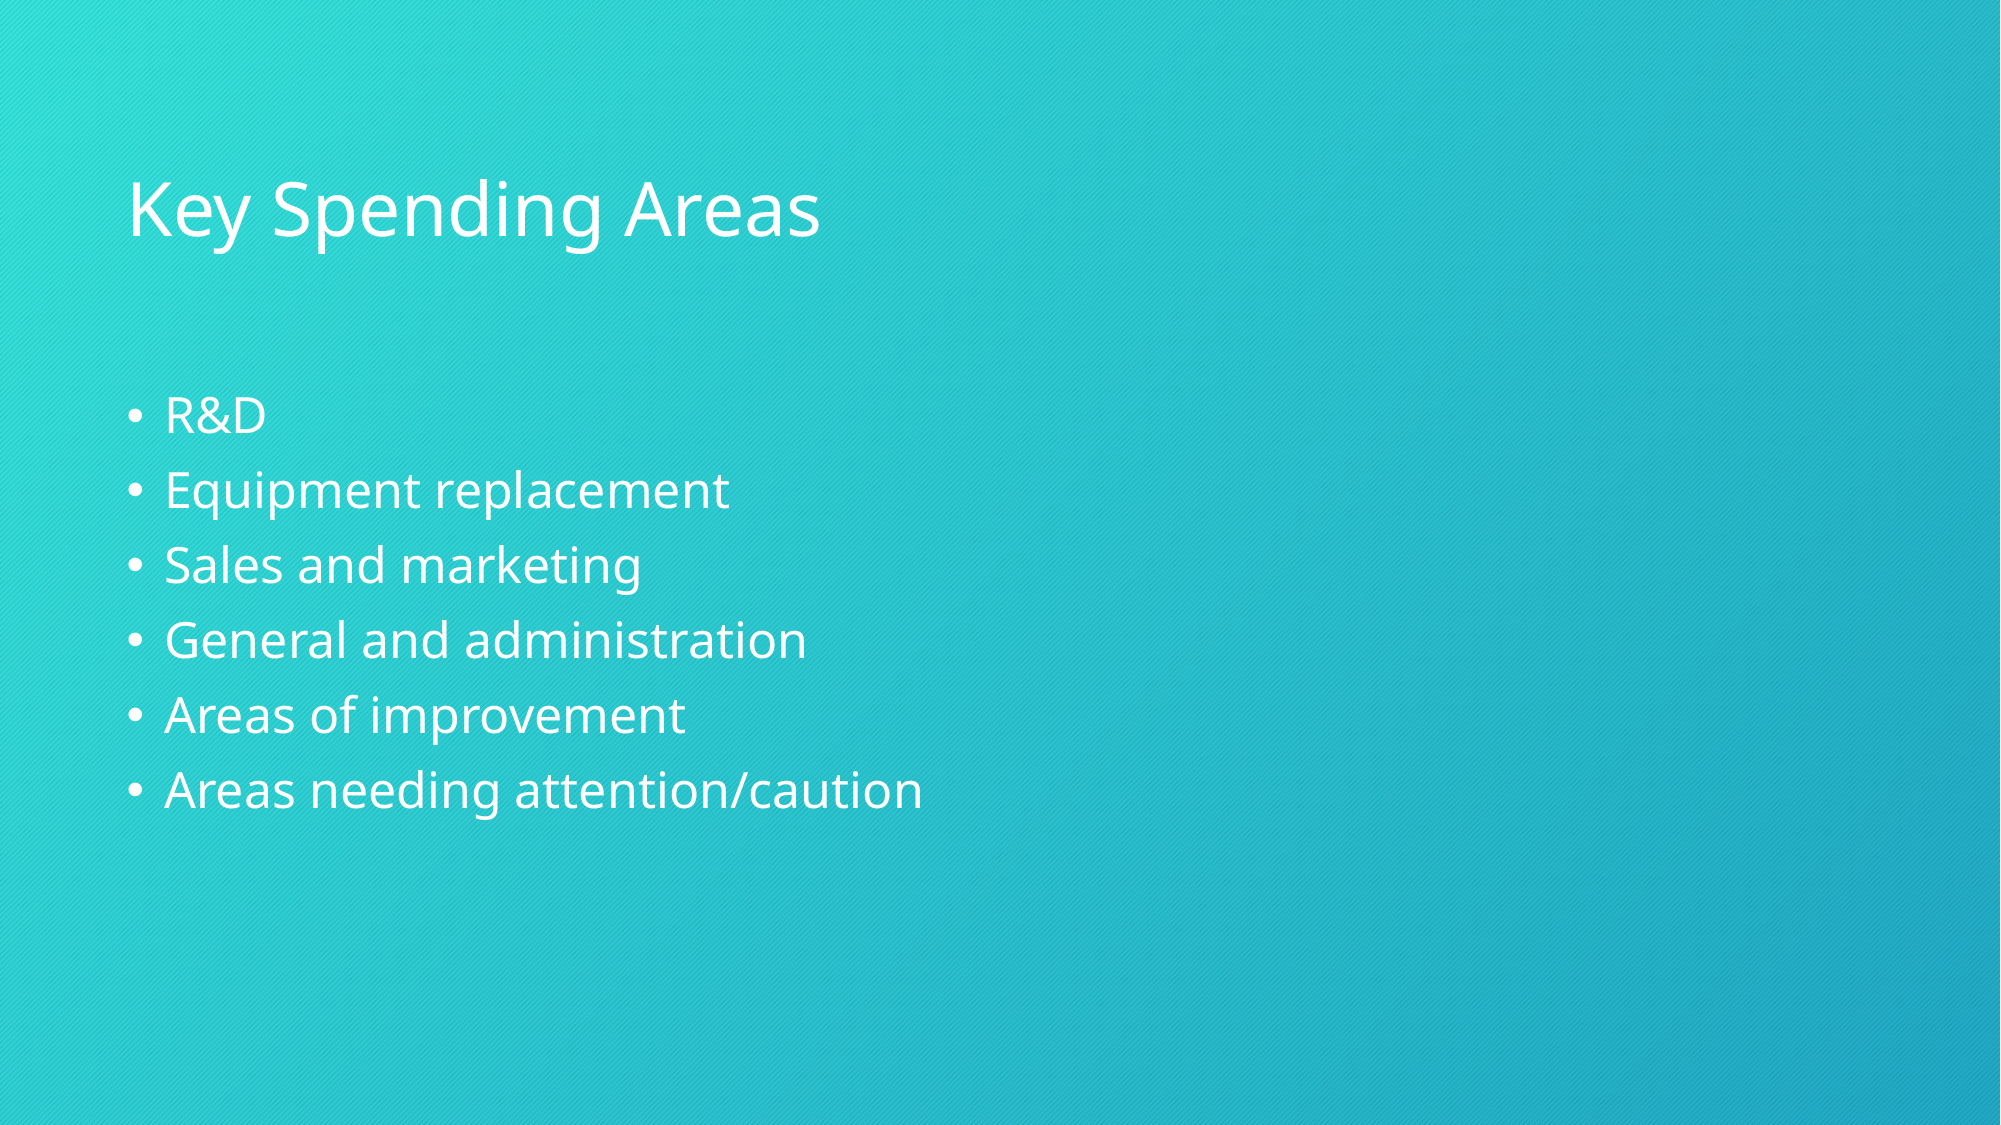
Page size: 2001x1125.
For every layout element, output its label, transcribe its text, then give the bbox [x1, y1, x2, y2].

list R&D Equipment replacement Sales and marketing General and administration Areas of improvement Areas needing attention/caution [111, 383, 1689, 974]
title Key Spending Areas [111, 123, 1689, 301]
